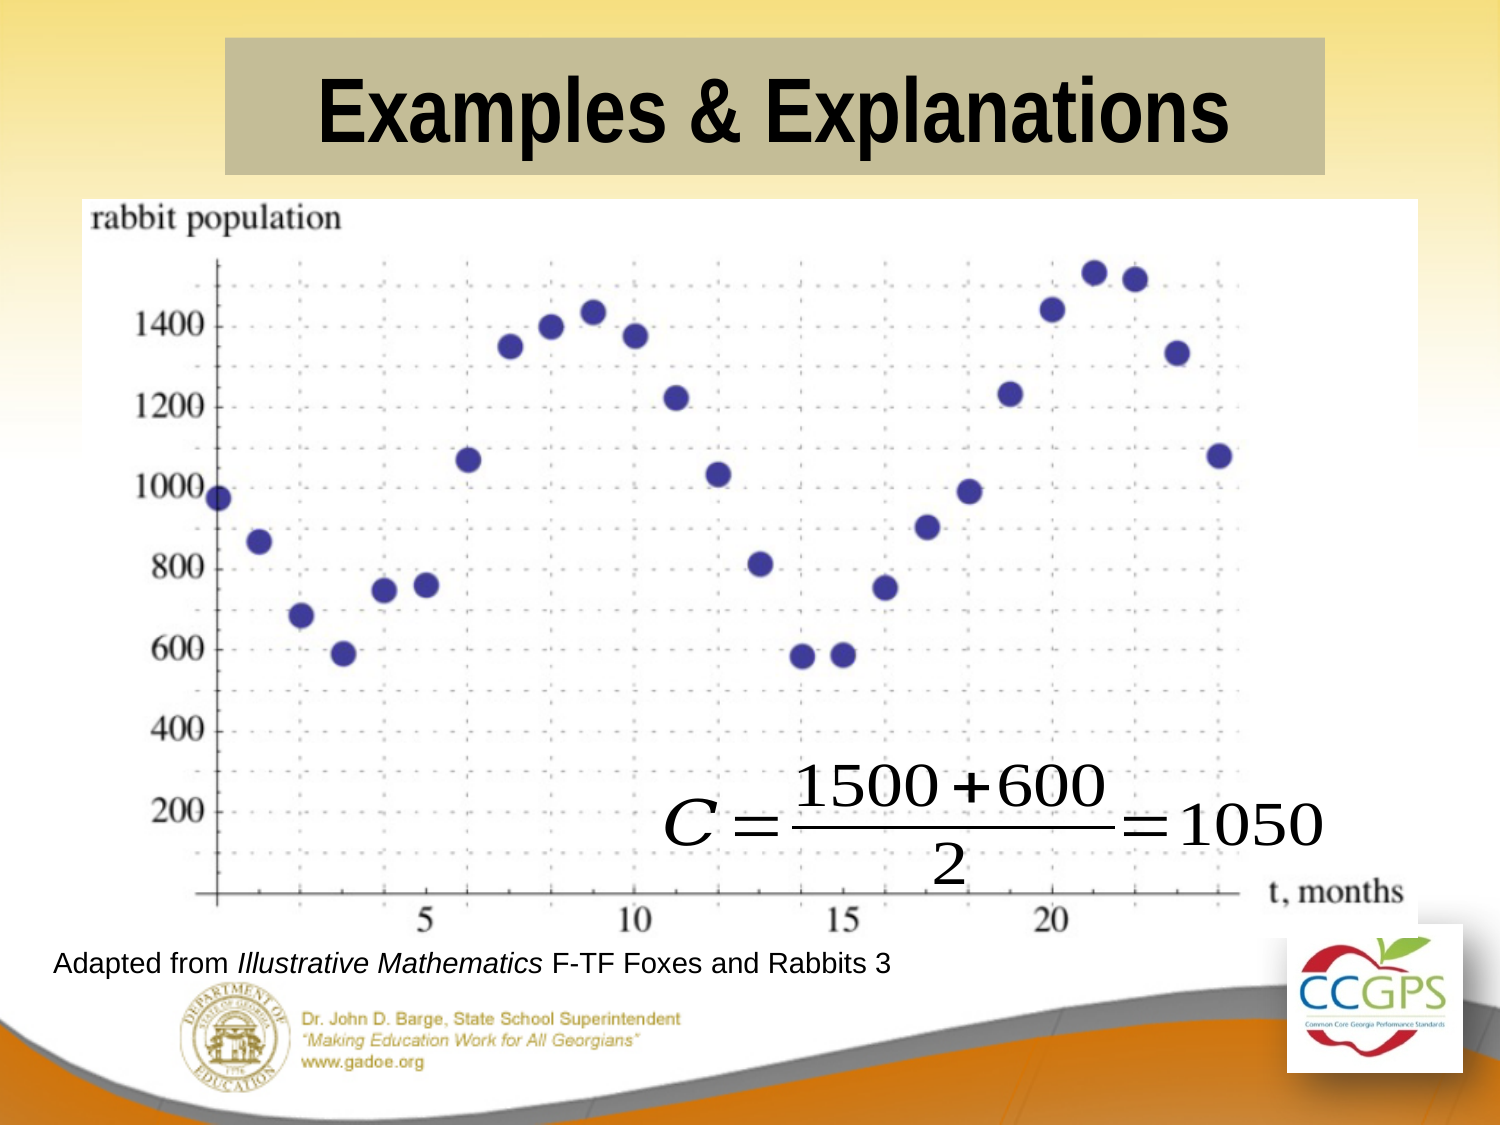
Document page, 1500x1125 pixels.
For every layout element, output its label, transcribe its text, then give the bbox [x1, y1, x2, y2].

title Examples & Explanations [224, 37, 1326, 176]
picture [0, 0, 1500, 1125]
text_box Adapted from Illustrative Mathematics F-TF Foxes and Rabbits 3 [38, 936, 907, 987]
